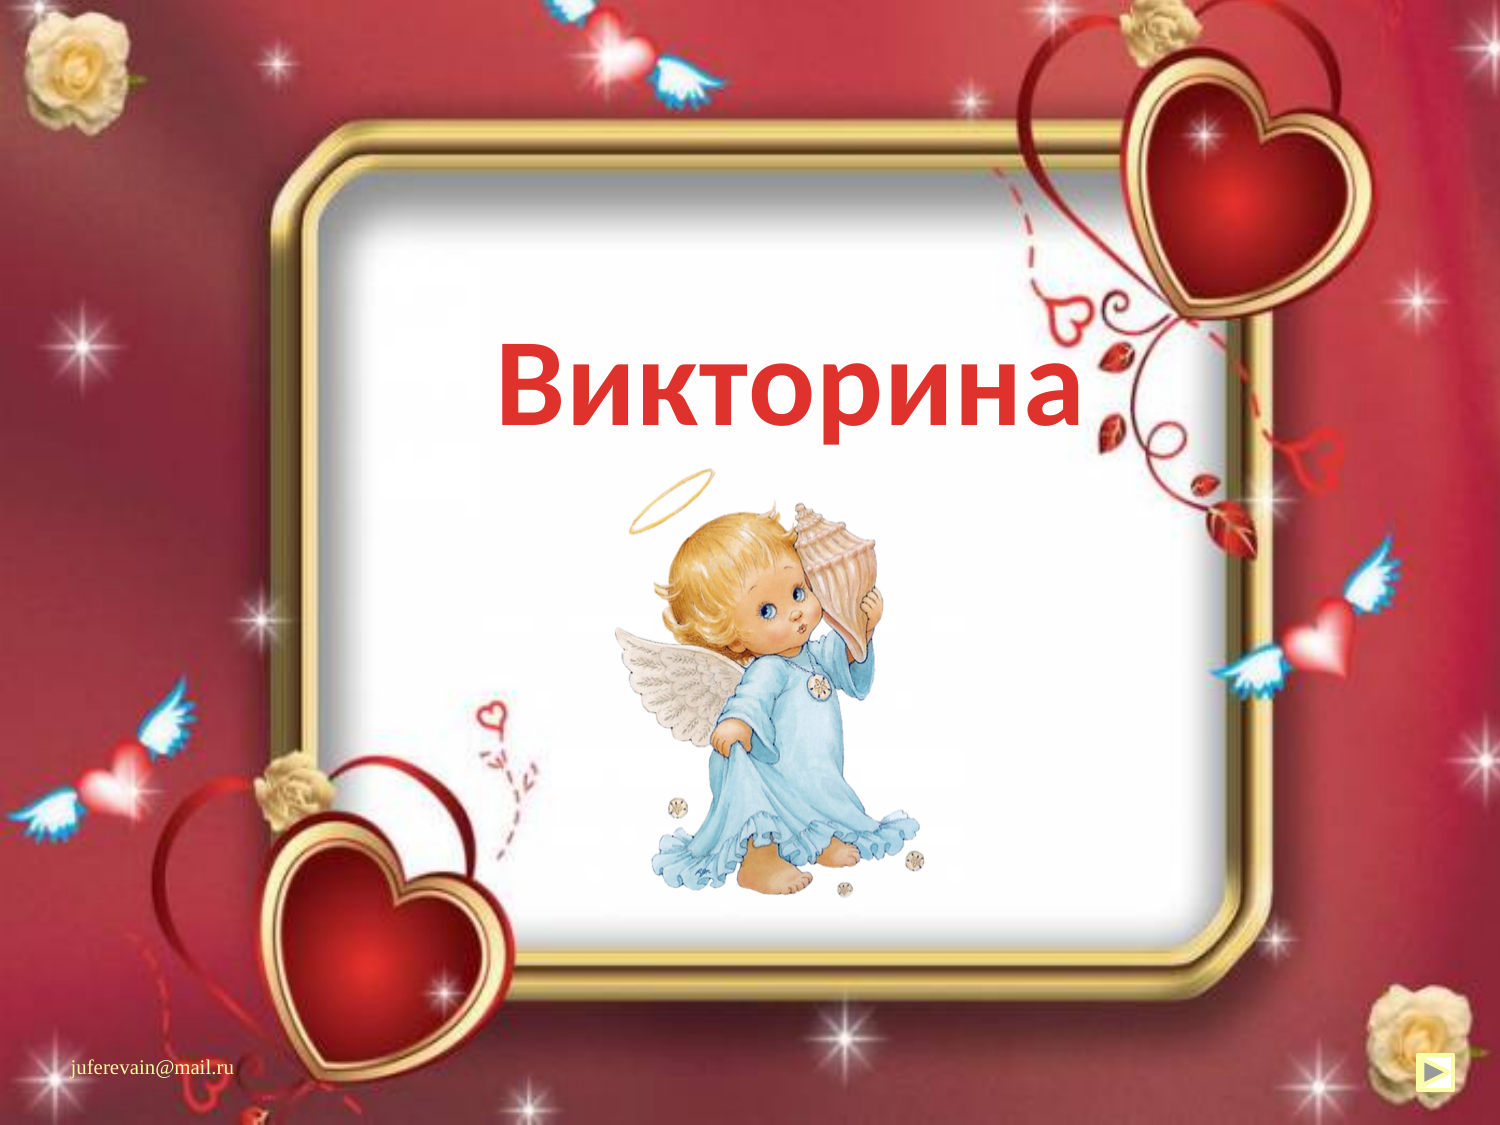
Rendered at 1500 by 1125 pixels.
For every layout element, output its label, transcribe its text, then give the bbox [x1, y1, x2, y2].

picture [0, 0, 1500, 1125]
text_box [1416, 1053, 1455, 1092]
text_box Викторина [421, 292, 1161, 458]
text_box [1135, 514, 1500, 1125]
